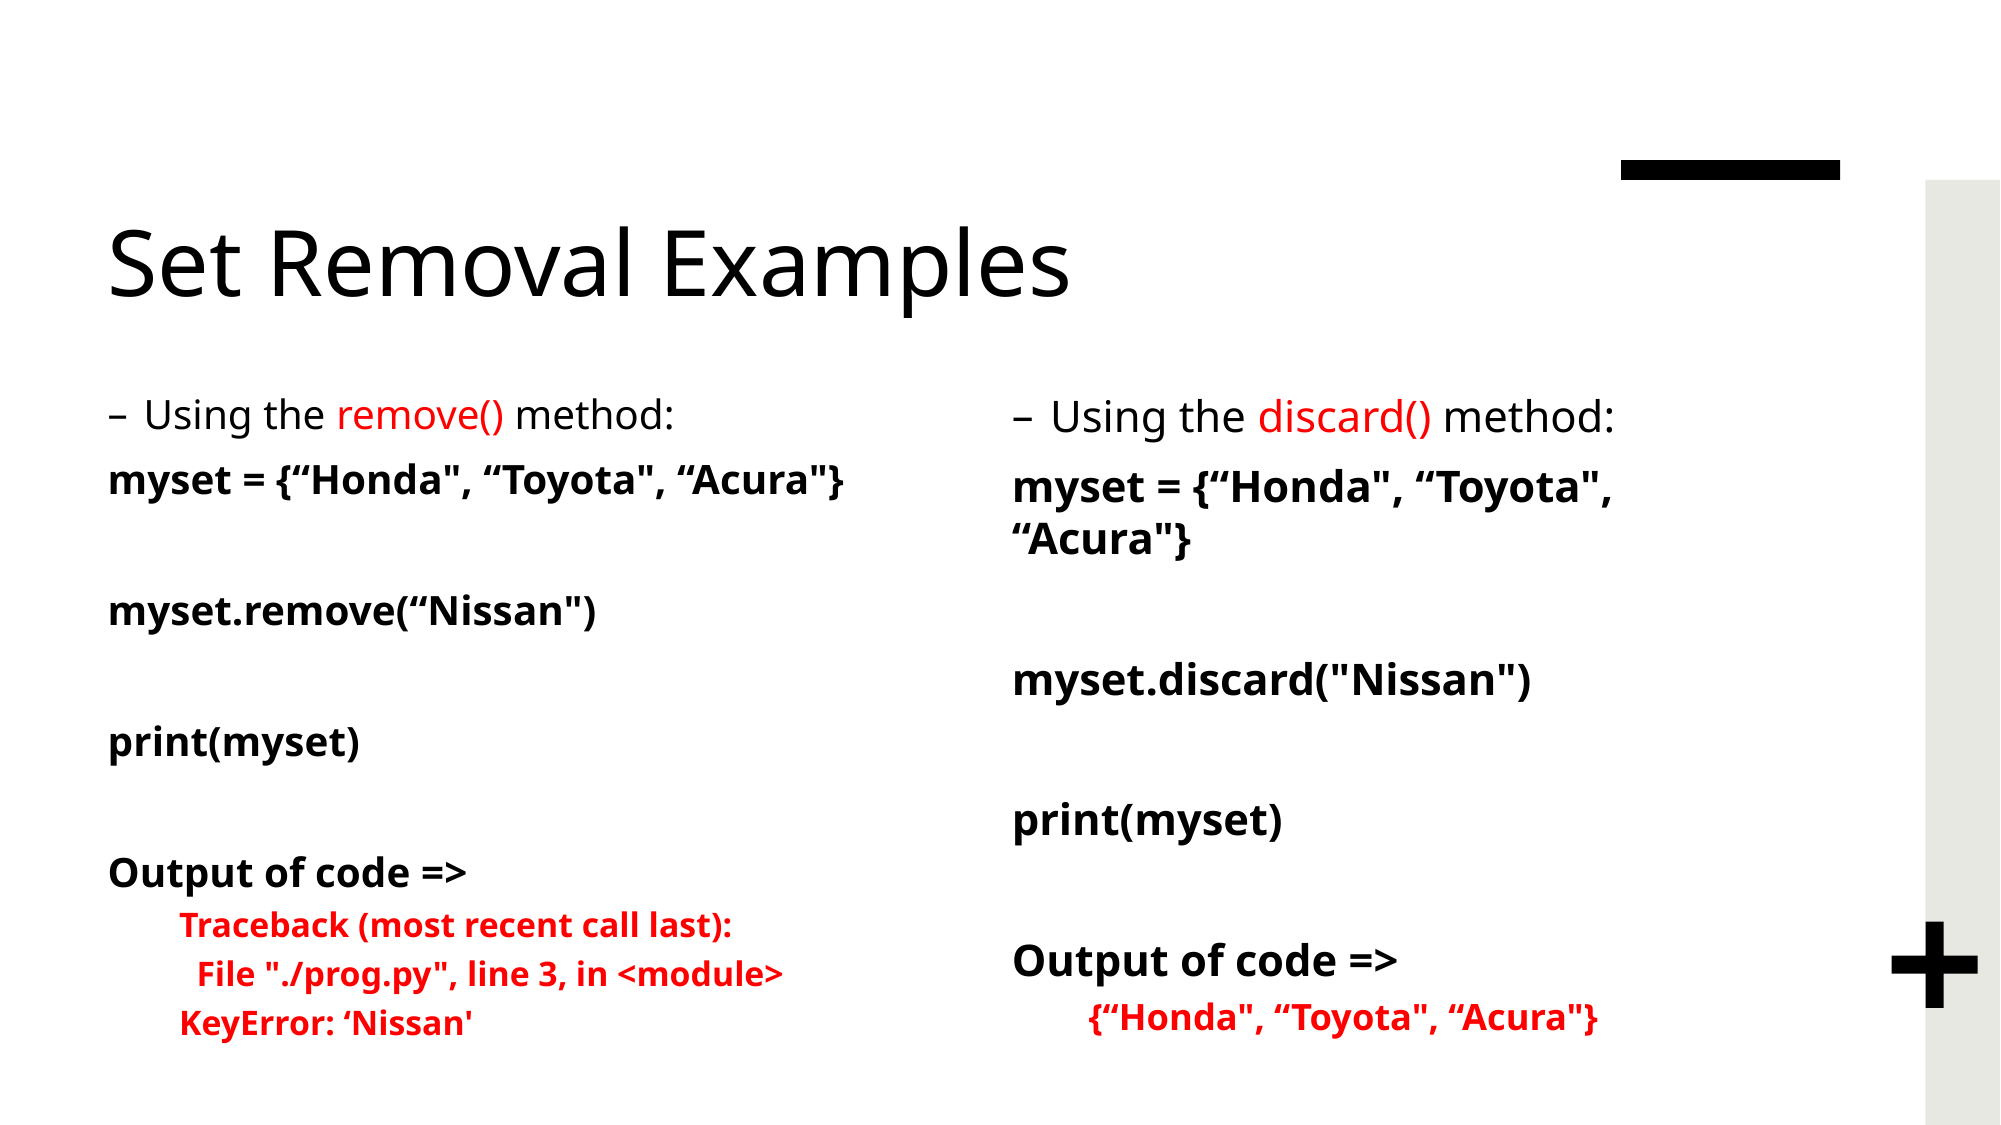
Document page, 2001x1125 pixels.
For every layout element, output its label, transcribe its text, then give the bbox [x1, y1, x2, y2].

title Set Removal Examples [92, 197, 1449, 435]
list Using the remove() method: myset = {“Honda", “Toyota", “Acura"} myset.remove(“Nissan") print(myset) Output of code => Traceback (most recent call last): File "./prog.py", line 3, in <module> KeyError: ‘Nissan' [92, 381, 905, 1056]
list Using the discard() method: myset = {“Honda", “Toyota", “Acura"} myset.discard("Nissan") print(myset) Output of code => {“Honda", “Toyota", “Acura"} [996, 381, 1809, 1049]
